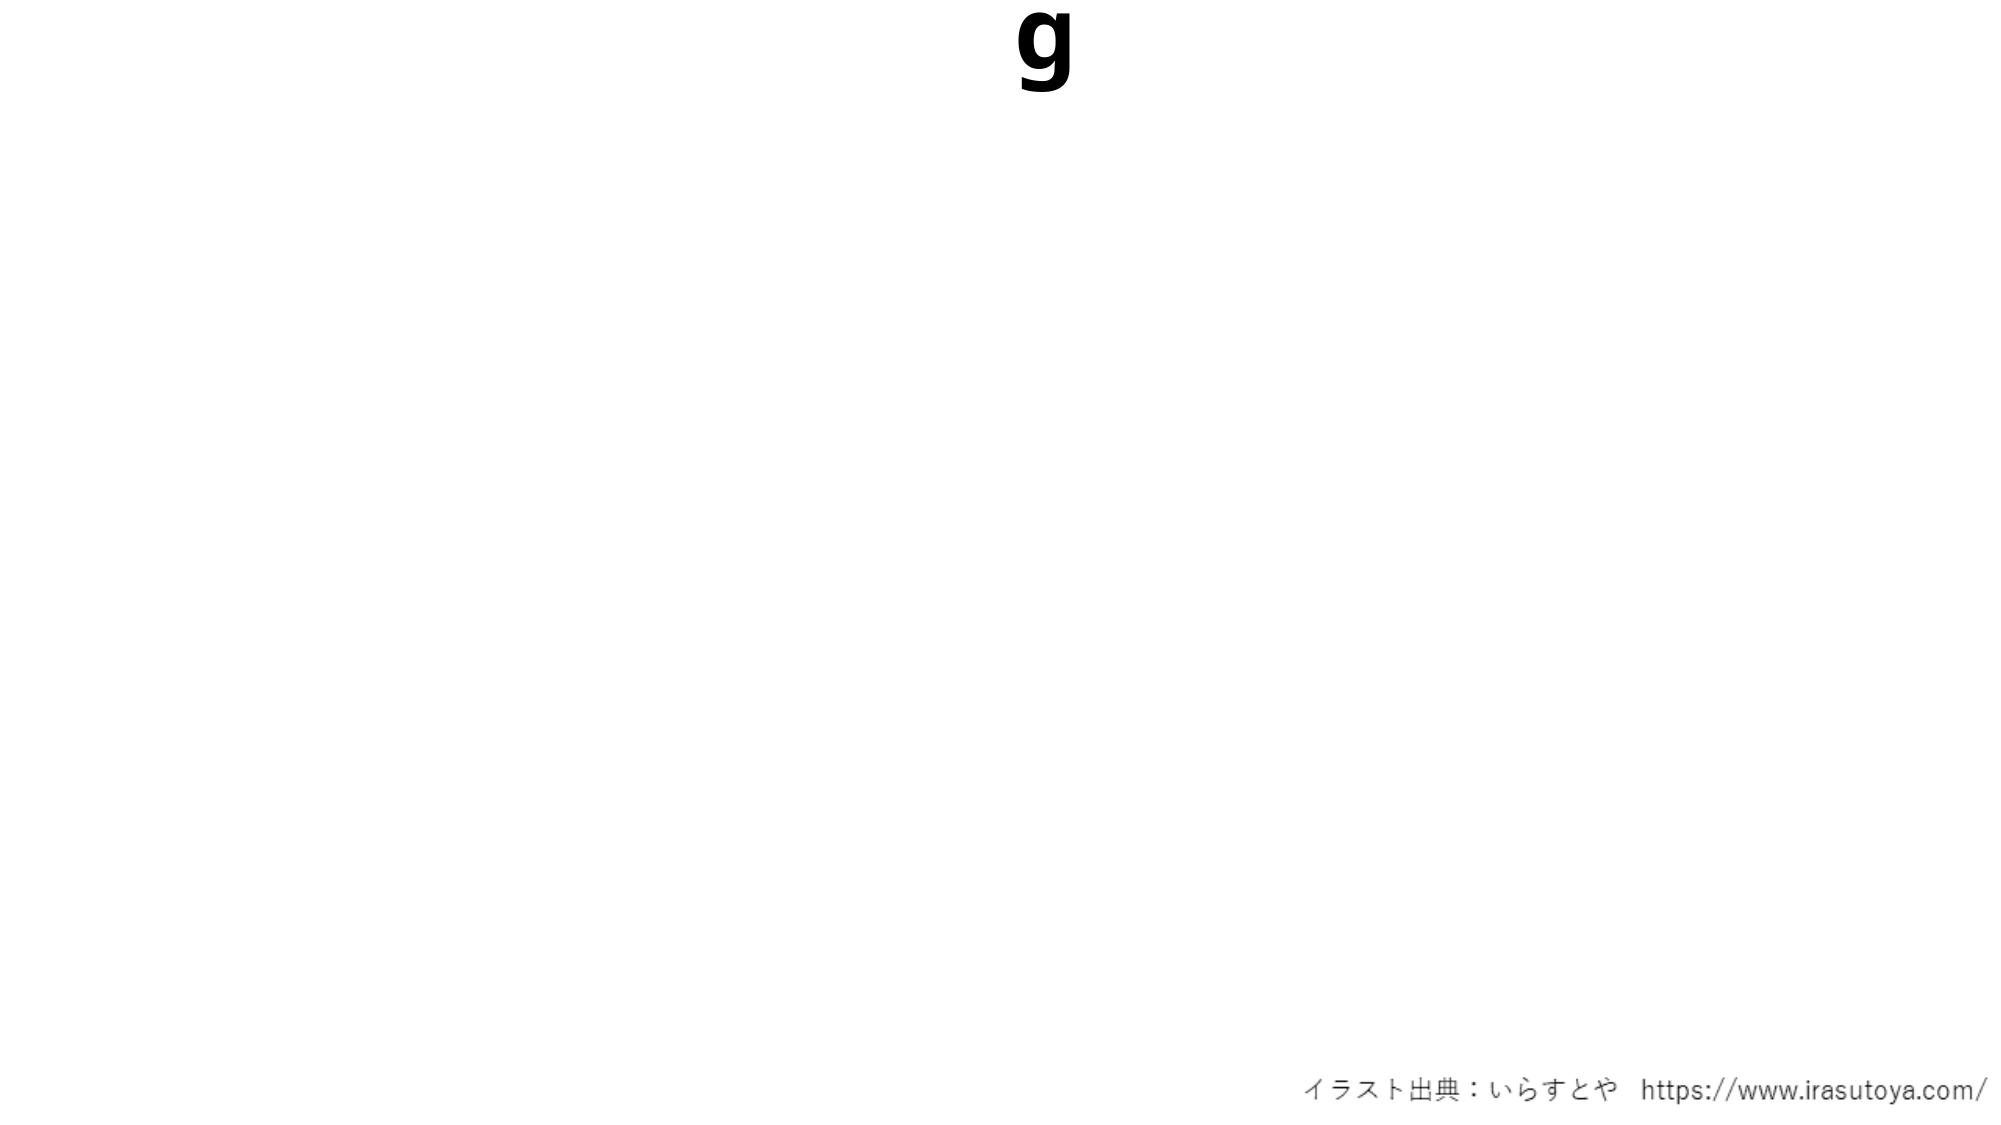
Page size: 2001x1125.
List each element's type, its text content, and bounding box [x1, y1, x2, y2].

picture [1278, 1065, 2000, 1125]
text_box dog [999, 0, 1216, 96]
